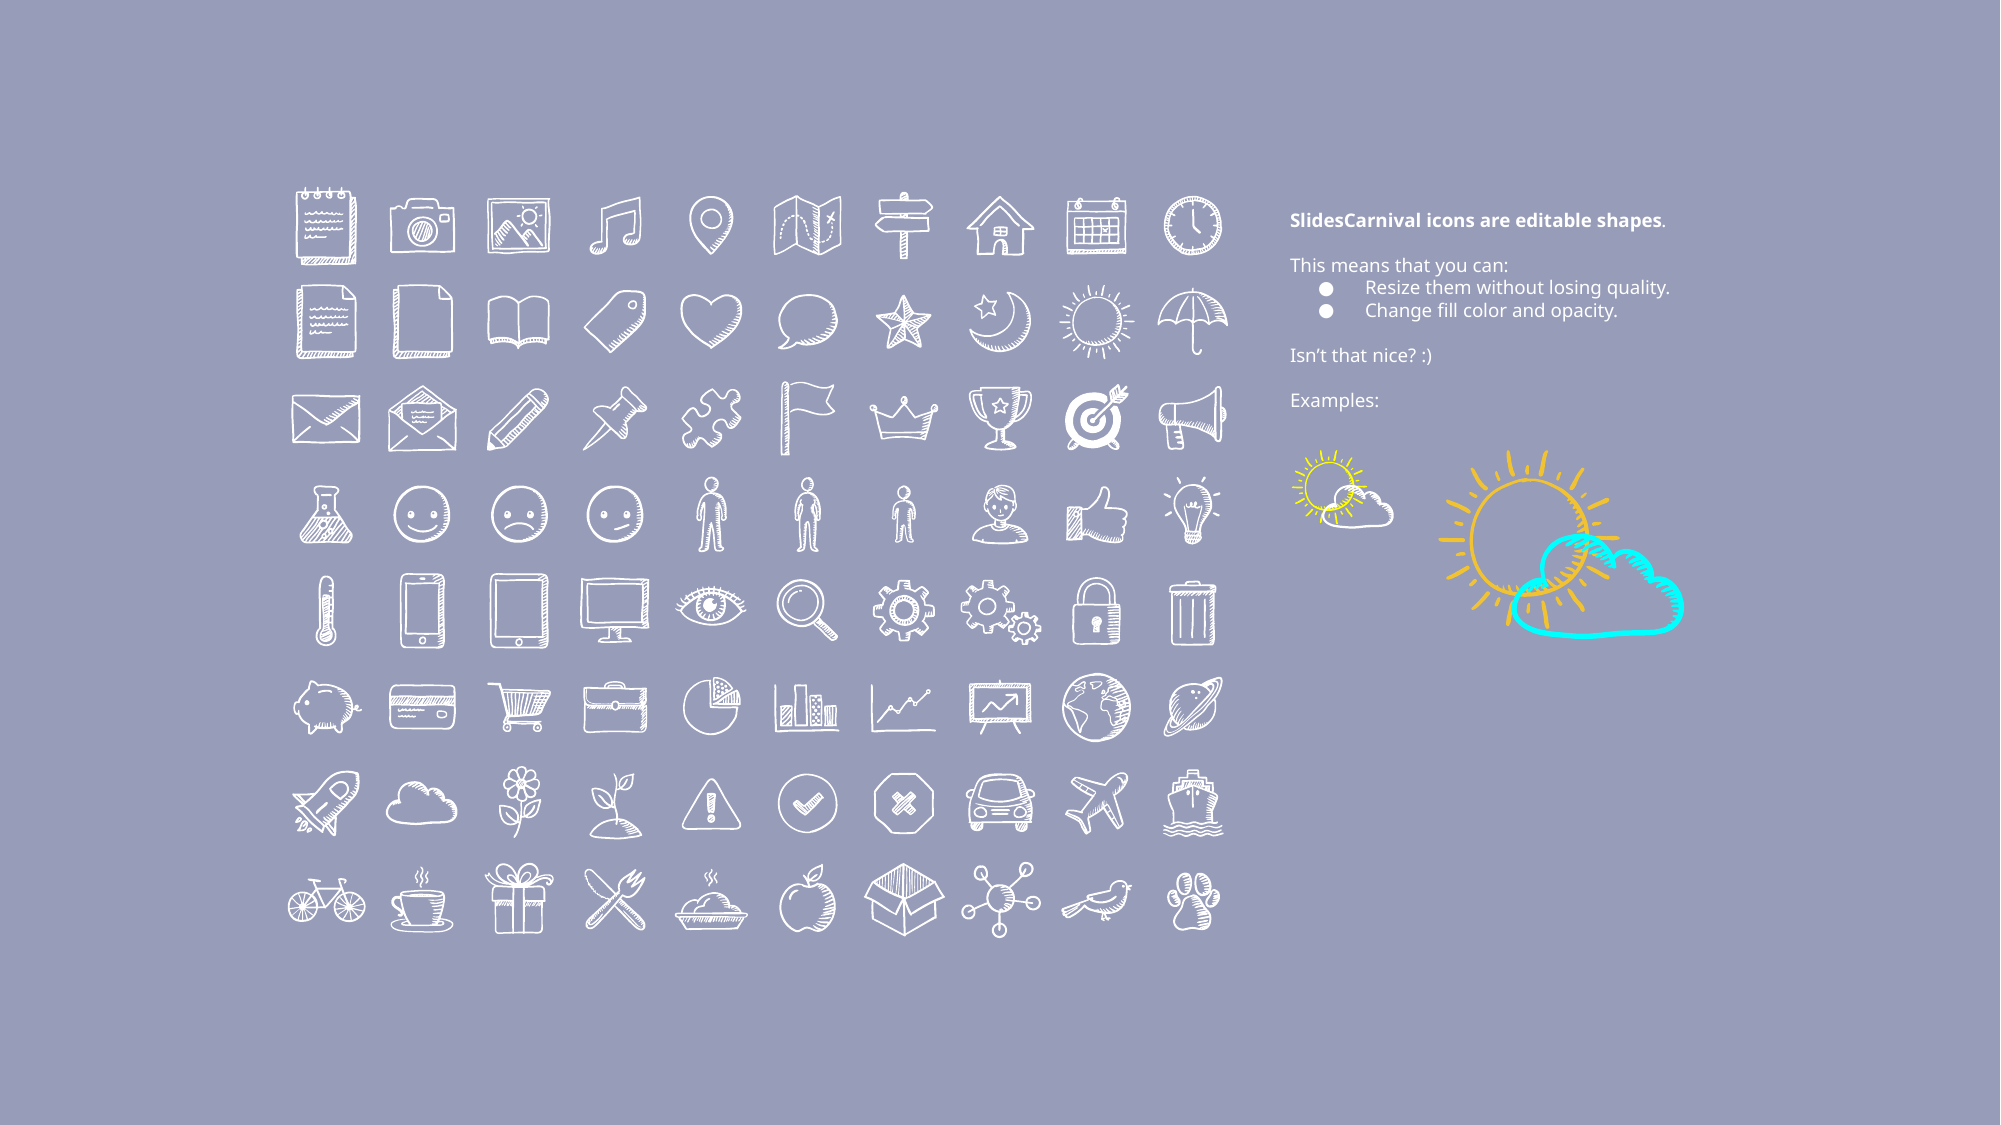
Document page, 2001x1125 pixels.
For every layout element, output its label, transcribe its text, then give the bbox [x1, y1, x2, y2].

text_box [425, 871, 429, 884]
text_box [774, 684, 840, 733]
text_box [1471, 591, 1491, 610]
text_box [491, 485, 548, 543]
text_box [499, 766, 542, 838]
text_box [1567, 588, 1585, 612]
text_box [1168, 580, 1217, 646]
text_box [1163, 493, 1171, 498]
text_box [872, 579, 935, 642]
text_box [1334, 512, 1338, 525]
text_box [681, 778, 742, 830]
text_box [1556, 471, 1562, 481]
text_box [1163, 195, 1223, 256]
text_box [392, 284, 454, 360]
text_box [487, 388, 549, 451]
text_box [704, 868, 718, 887]
text_box [296, 284, 357, 360]
text_box [1470, 467, 1488, 491]
text_box [968, 679, 1032, 735]
text_box [780, 381, 836, 456]
text_box [1173, 484, 1213, 545]
text_box [875, 294, 932, 349]
text_box [315, 575, 337, 647]
text_box [1495, 470, 1501, 481]
text_box [1353, 469, 1363, 475]
text_box [287, 878, 366, 923]
text_box [966, 196, 1035, 256]
text_box [589, 196, 642, 255]
text_box [1072, 577, 1121, 645]
text_box [1157, 287, 1229, 355]
text_box [1494, 597, 1501, 607]
text_box [390, 889, 454, 933]
text_box [295, 186, 357, 266]
text_box [1163, 769, 1224, 837]
text_box [1569, 467, 1585, 491]
text_box [1102, 347, 1106, 360]
text_box [794, 477, 821, 552]
text_box [1164, 511, 1172, 517]
text_box [291, 394, 361, 444]
text_box [1062, 285, 1131, 353]
text_box [1167, 872, 1220, 931]
text_box [777, 773, 838, 834]
text_box [1511, 533, 1685, 640]
text_box [874, 191, 934, 260]
text_box [683, 677, 741, 736]
text_box [487, 295, 550, 350]
text_box [1295, 450, 1360, 517]
text_box [869, 396, 939, 441]
text_box [968, 386, 1032, 451]
text_box [1065, 772, 1129, 835]
text_box [1597, 535, 1620, 541]
text_box [873, 772, 934, 835]
text_box [1541, 600, 1550, 629]
text_box [584, 868, 646, 931]
text_box [776, 579, 838, 641]
text_box [972, 484, 1029, 545]
text_box [696, 476, 727, 553]
text_box [681, 388, 742, 449]
text_box [870, 684, 936, 733]
text_box [1526, 602, 1531, 614]
text_box [1446, 565, 1470, 580]
text_box [1322, 484, 1394, 529]
text_box [487, 198, 551, 255]
text_box [1521, 549, 1589, 597]
text_box [1327, 491, 1363, 518]
text_box [1163, 676, 1223, 737]
text_box [675, 585, 747, 626]
text_box [487, 682, 551, 732]
text_box [389, 197, 456, 254]
text_box [414, 866, 424, 888]
text_box [399, 573, 445, 649]
text_box [484, 862, 554, 935]
text_box [1087, 347, 1091, 358]
text_box [777, 294, 838, 350]
text_box [863, 863, 945, 937]
text_box [689, 196, 734, 255]
text_box [1506, 450, 1515, 477]
text_box [1454, 521, 1464, 526]
text_box [388, 385, 457, 452]
text_box [961, 861, 1041, 939]
text_box [1062, 672, 1131, 743]
text_box [1438, 537, 1465, 543]
text_box SlidesCarnival icons are editable shapes. This means that you can: Resize them without losing quality. Change fill color and opacity. Isn’t that nice? :) Examples: [1274, 193, 1701, 444]
text_box [965, 773, 1036, 832]
text_box [389, 684, 456, 730]
text_box [674, 892, 748, 931]
text_box [1066, 486, 1128, 544]
text_box [1586, 565, 1610, 580]
text_box [1061, 880, 1133, 922]
text_box [393, 485, 451, 543]
text_box [1455, 552, 1466, 557]
text_box [891, 485, 916, 543]
text_box [1065, 392, 1121, 451]
text_box [583, 290, 646, 354]
text_box [489, 573, 549, 649]
text_box [773, 195, 842, 256]
text_box [969, 291, 1031, 353]
text_box [385, 781, 458, 826]
text_box [586, 485, 644, 543]
text_box [589, 773, 643, 840]
text_box [1066, 197, 1127, 255]
text_box [299, 485, 353, 544]
text_box [1592, 521, 1602, 526]
text_box [583, 681, 648, 734]
text_box [1538, 450, 1549, 477]
text_box [1446, 499, 1471, 514]
text_box [1080, 384, 1129, 434]
text_box [779, 863, 836, 933]
text_box [580, 577, 650, 643]
text_box [292, 770, 360, 837]
text_box [1212, 512, 1220, 517]
text_box [1158, 386, 1227, 450]
text_box [1469, 478, 1590, 596]
text_box [1555, 596, 1563, 606]
text_box [1587, 497, 1610, 510]
text_box [1506, 601, 1512, 627]
text_box [1525, 464, 1529, 475]
text_box [960, 579, 1042, 646]
text_box [680, 294, 743, 349]
text_box [293, 680, 362, 735]
text_box [582, 386, 648, 451]
